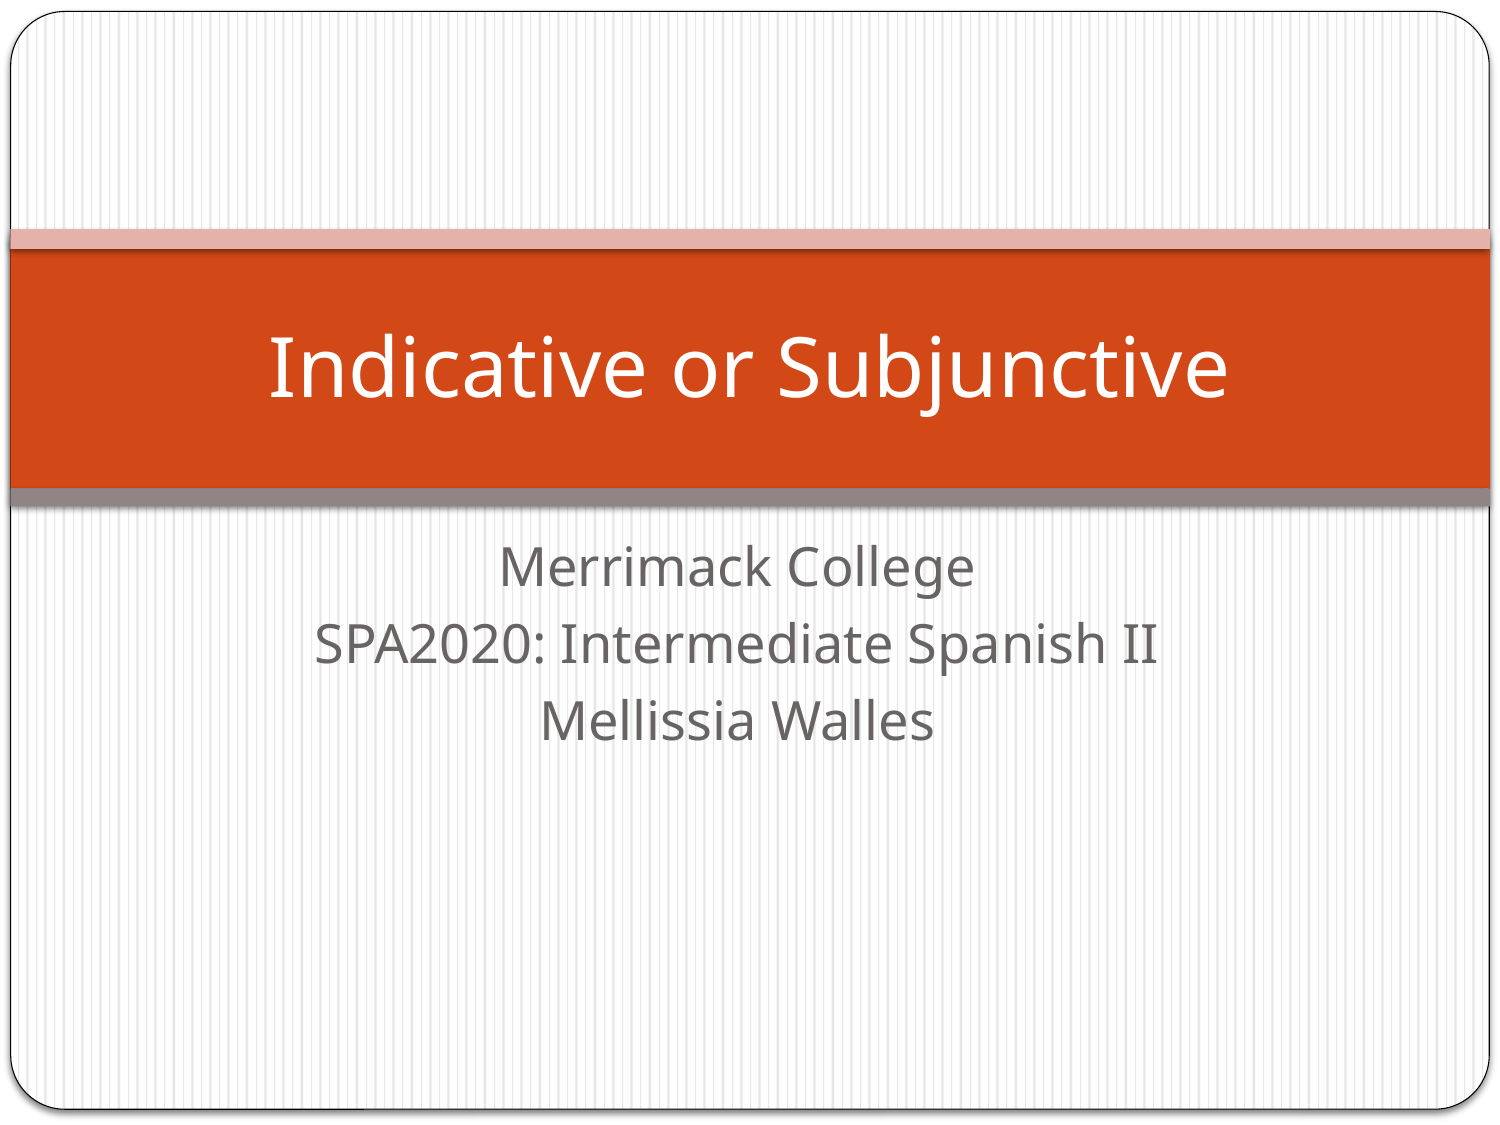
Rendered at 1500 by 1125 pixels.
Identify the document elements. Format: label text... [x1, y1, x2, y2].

subtitle Merrimack College SPA2020: Intermediate Spanish II Mellissia Walles [212, 525, 1263, 788]
title Indicative or Subjunctive [75, 247, 1425, 489]
